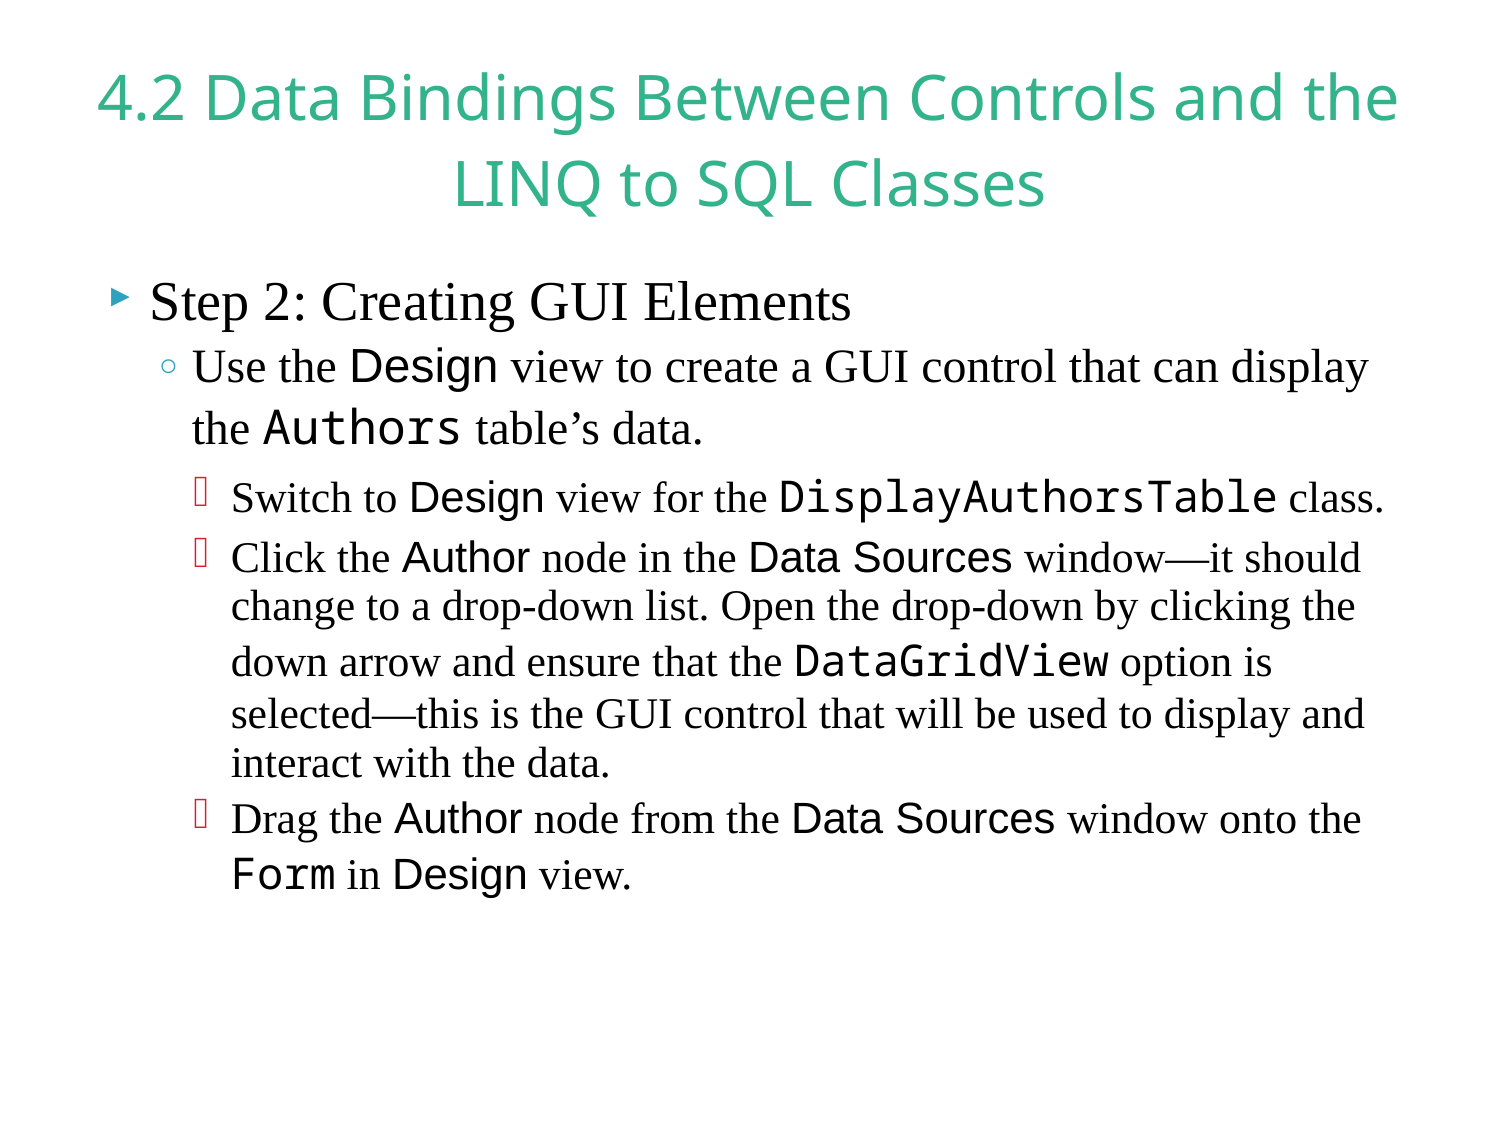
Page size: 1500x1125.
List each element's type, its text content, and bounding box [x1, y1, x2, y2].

title 4.2 Data Bindings Between Controls and the LINQ to SQL Classes [75, 45, 1425, 233]
list Step 2: Creating GUI Elements Use the Design view to create a GUI control that can display the Authors table’s data. Switch to Design view for the DisplayAuthorsTable class. Click the Author node in the Data Sources window—it should change to a drop-down list. Open the drop-down by clicking the down arrow and ensure that the DataGridView option is selected—this is the GUI control that will be used to display and interact with the data. Drag the Author node from the Data Sources window onto the Form in Design view. [75, 262, 1425, 1005]
